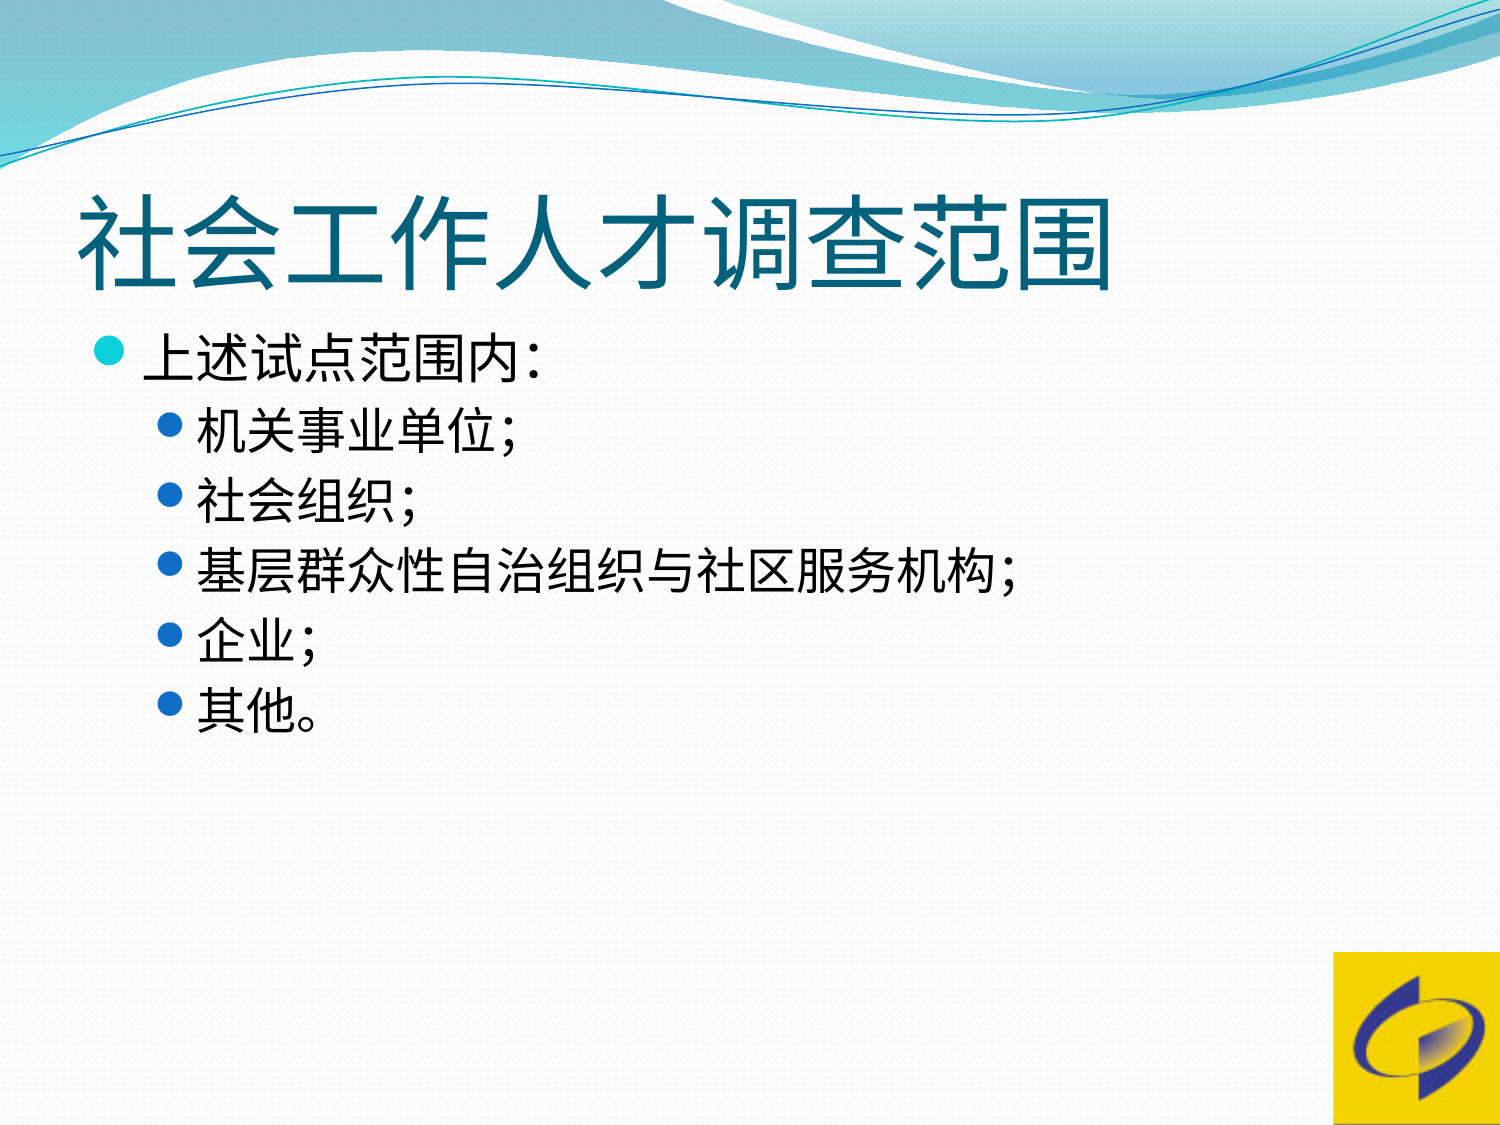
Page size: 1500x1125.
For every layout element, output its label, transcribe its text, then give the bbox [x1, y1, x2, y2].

picture [1333, 952, 1500, 1125]
list 上述试点范围内： 机关事业单位； 社会组织； 基层群众性自治组织与社区服务机构； 企业； 其他。 [75, 317, 1425, 1038]
title 社会工作人才调查范围 [75, 115, 1425, 303]
